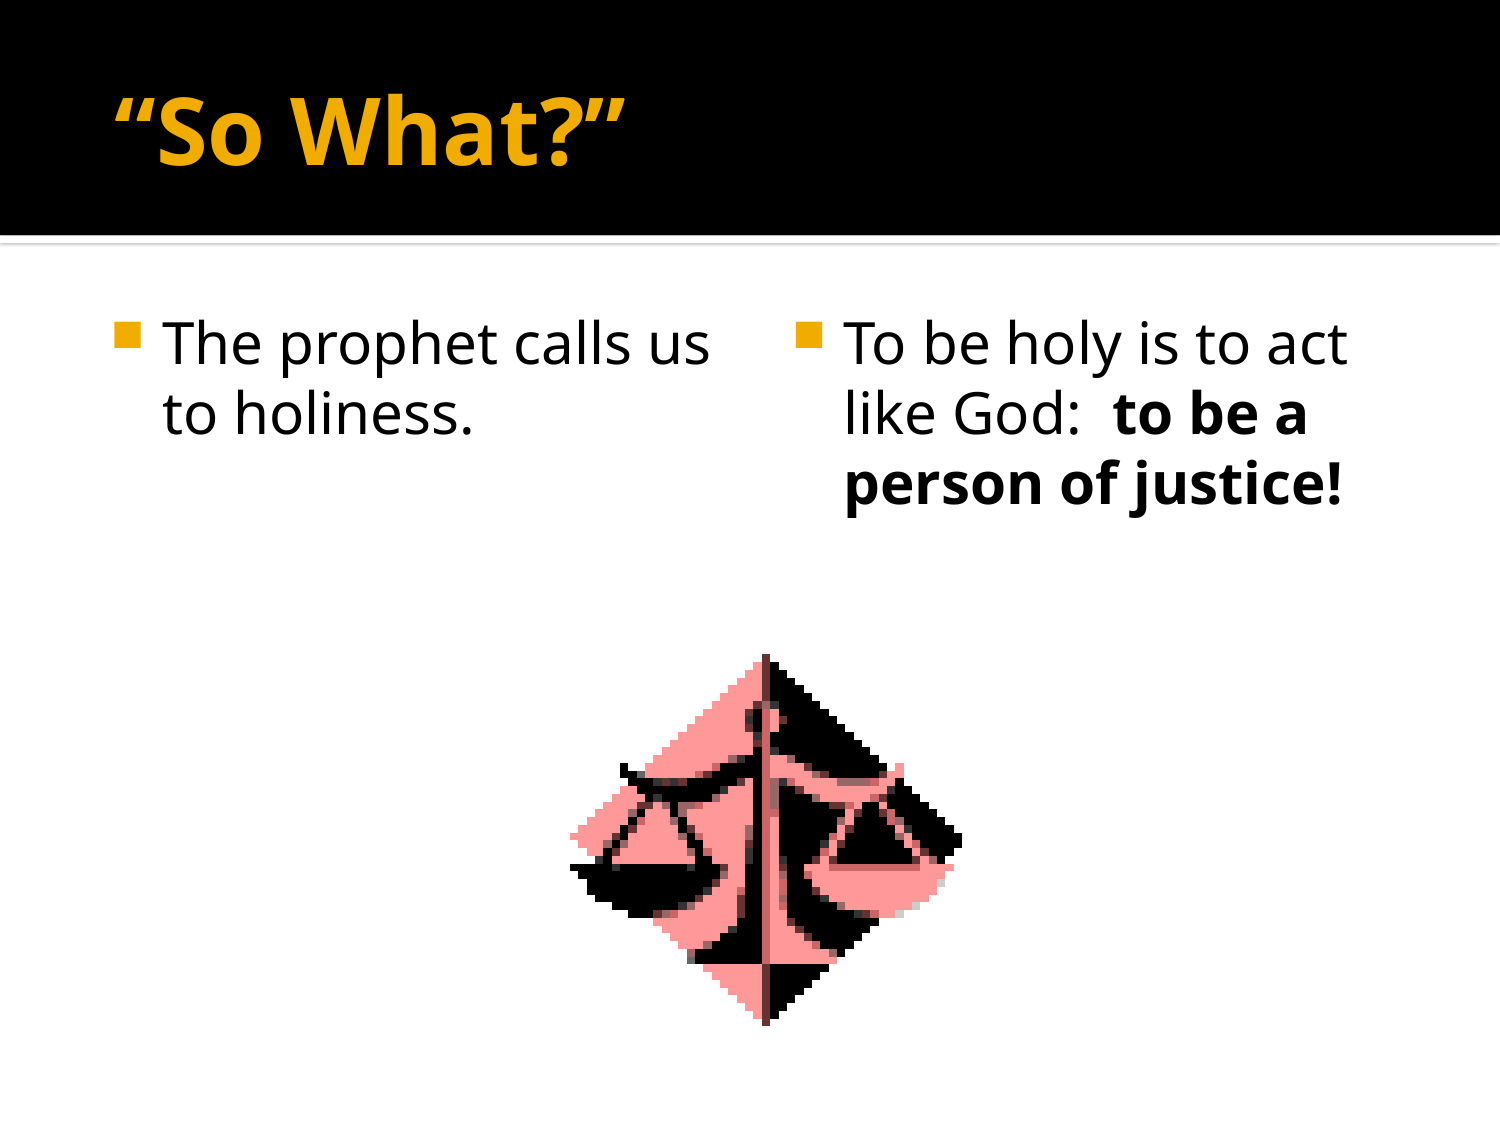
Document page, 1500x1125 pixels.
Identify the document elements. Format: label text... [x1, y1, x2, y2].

list To be holy is to act like God: to be a person of justice! [762, 291, 1425, 1050]
list The prophet calls us to holiness. [75, 291, 738, 1050]
title “So What?” [75, 24, 1425, 231]
picture [537, 624, 996, 1050]
